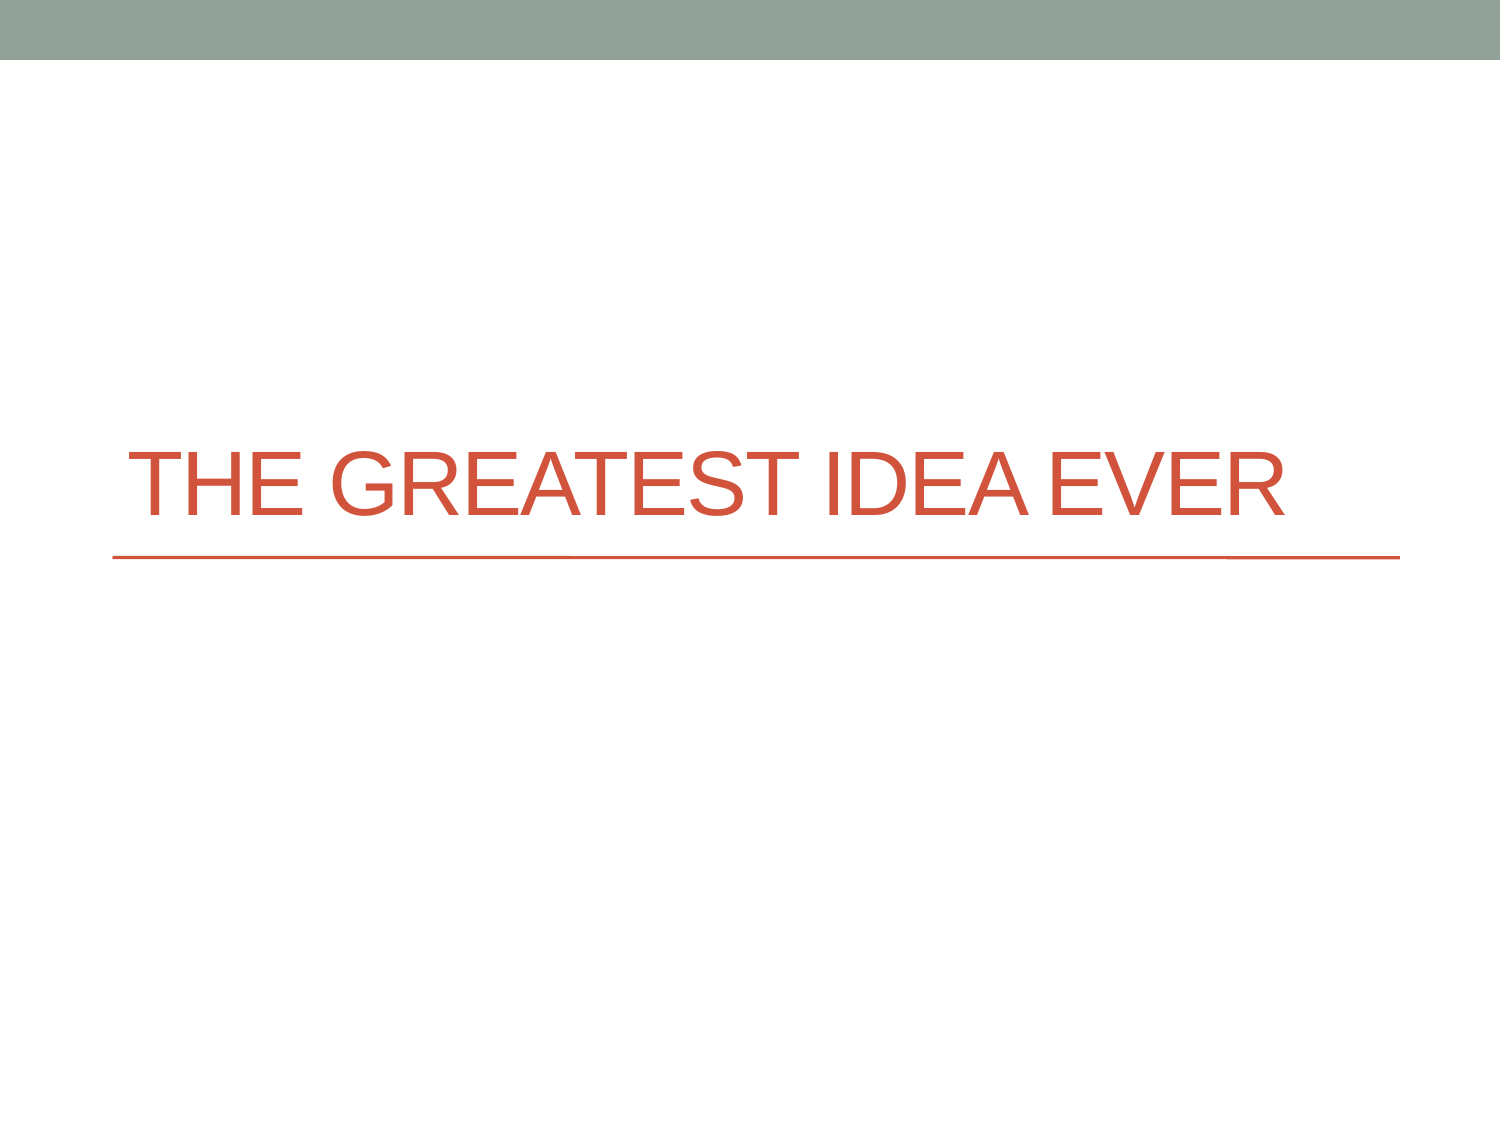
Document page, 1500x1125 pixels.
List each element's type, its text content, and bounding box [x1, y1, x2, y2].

title The Greatest Idea Ever [112, 224, 1400, 542]
